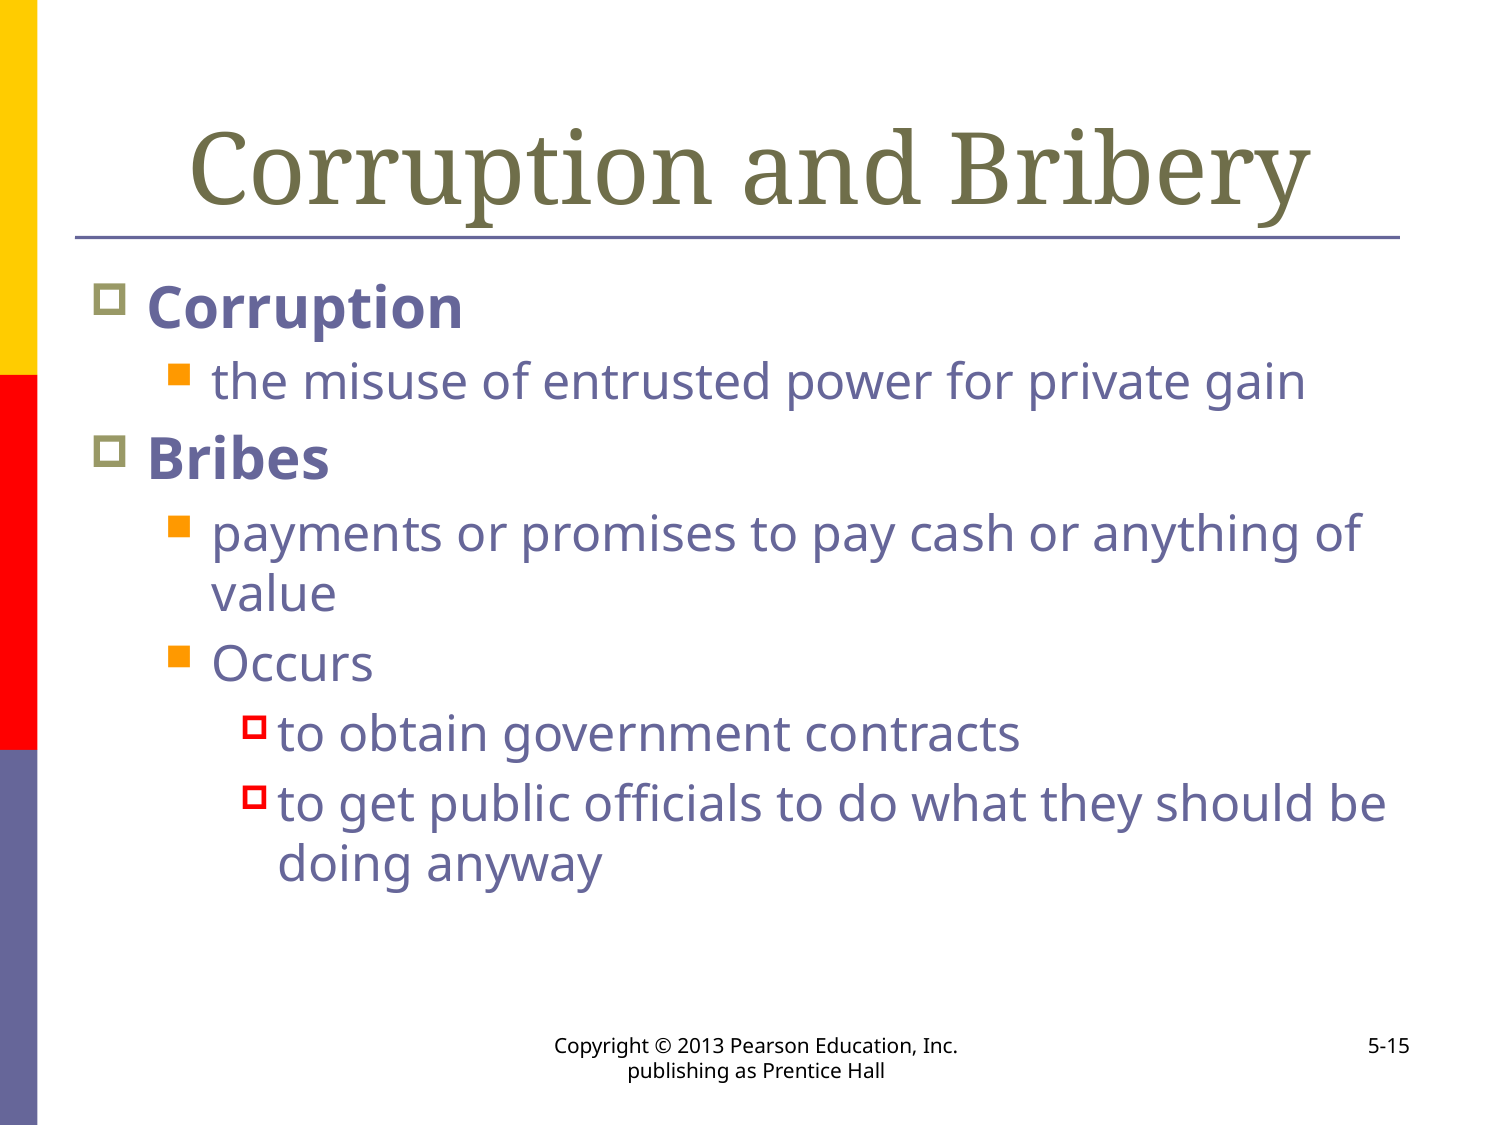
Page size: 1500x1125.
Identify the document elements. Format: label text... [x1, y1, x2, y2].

list Corruption the misuse of entrusted power for private gain Bribes payments or promises to pay cash or anything of value Occurs to obtain government contracts to get public officials to do what they should be doing anyway [75, 262, 1425, 1006]
slide_number 5-15 [1074, 1025, 1425, 1100]
footer Copyright © 2013 Pearson Education, Inc. publishing as Prentice Hall [500, 1025, 1013, 1100]
title Corruption and Bribery [75, 45, 1425, 233]
